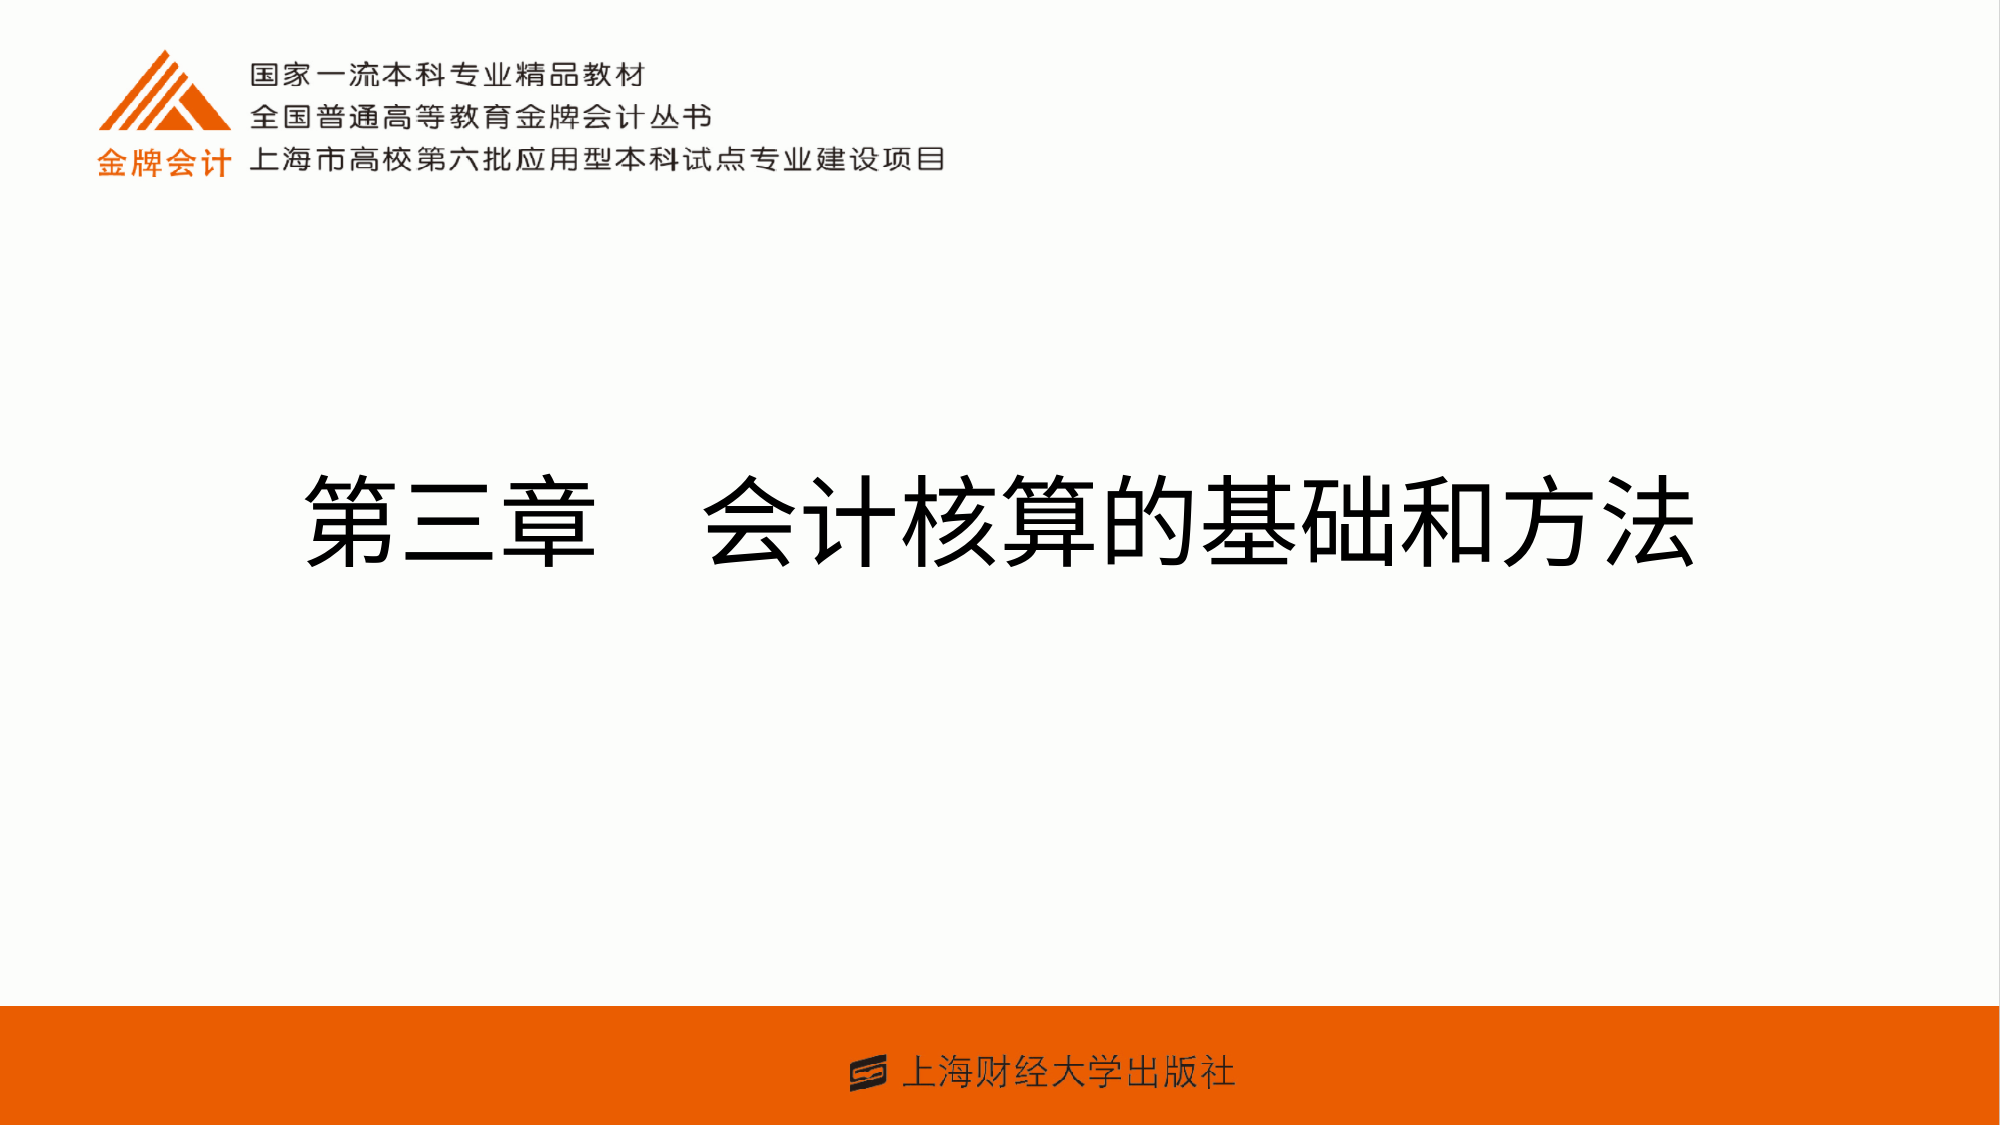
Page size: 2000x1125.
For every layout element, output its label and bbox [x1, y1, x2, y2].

list [0, 0, 2000, 1125]
